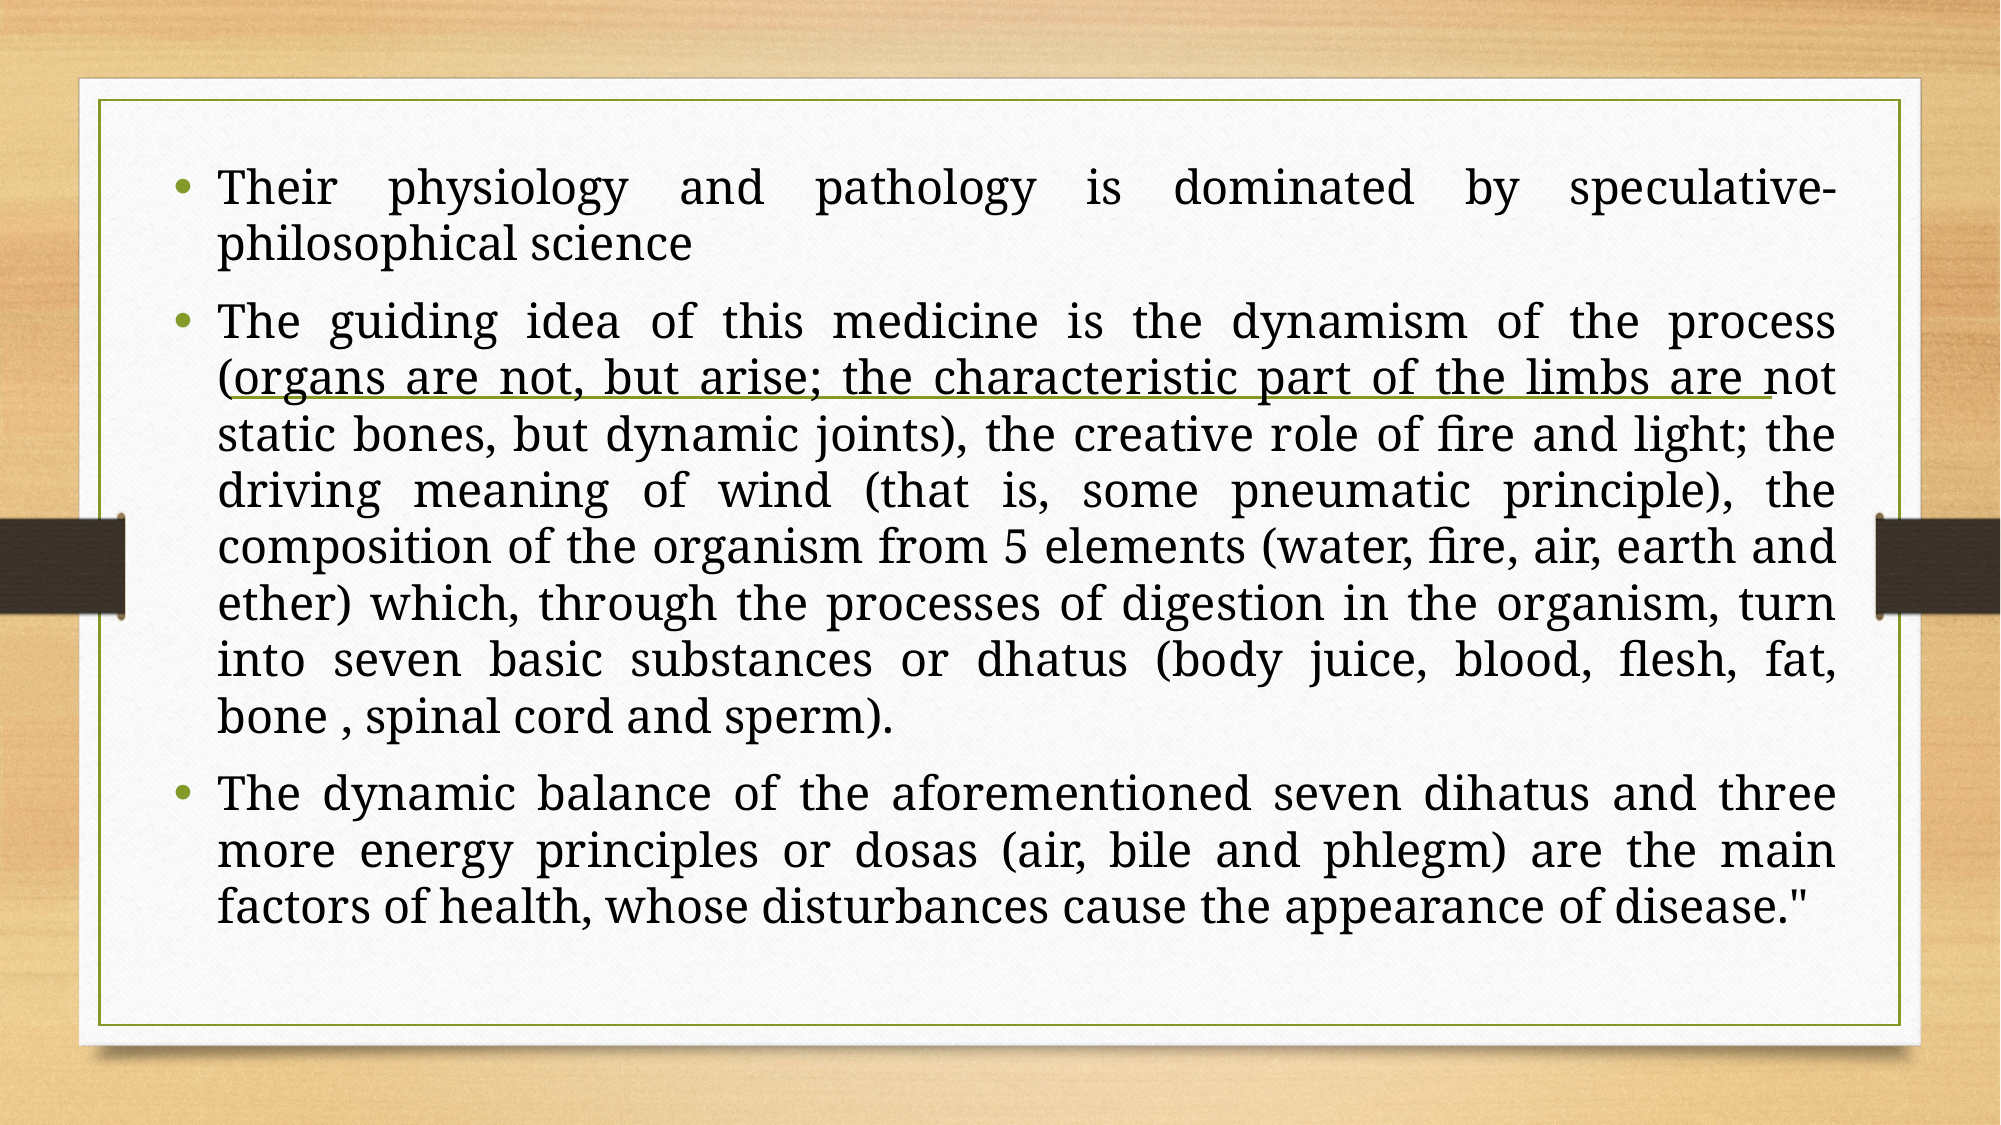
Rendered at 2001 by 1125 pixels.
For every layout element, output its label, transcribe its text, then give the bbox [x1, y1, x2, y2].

list Their physiology and pathology is dominated by speculative-philosophical science The guiding idea of this medicine is the dynamism of the process (organs are not, but arise; the characteristic part of the limbs are not static bones, but dynamic joints), the creative role of fire and light; the driving meaning of wind (that is, some pneumatic principle), the composition of the organism from 5 elements (water, fire, air, earth and ether) which, through the processes of digestion in the organism, turn into seven basic substances or dhatus (body juice, blood, flesh, fat, bone , spinal cord and sperm). The dynamic balance of the aforementioned seven dihatus and three more energy principles or dosas (air, bile and phlegm) are the main factors of health, whose disturbances cause the appearance of disease." [158, 149, 1854, 982]
picture [0, 0, 2001, 1125]
